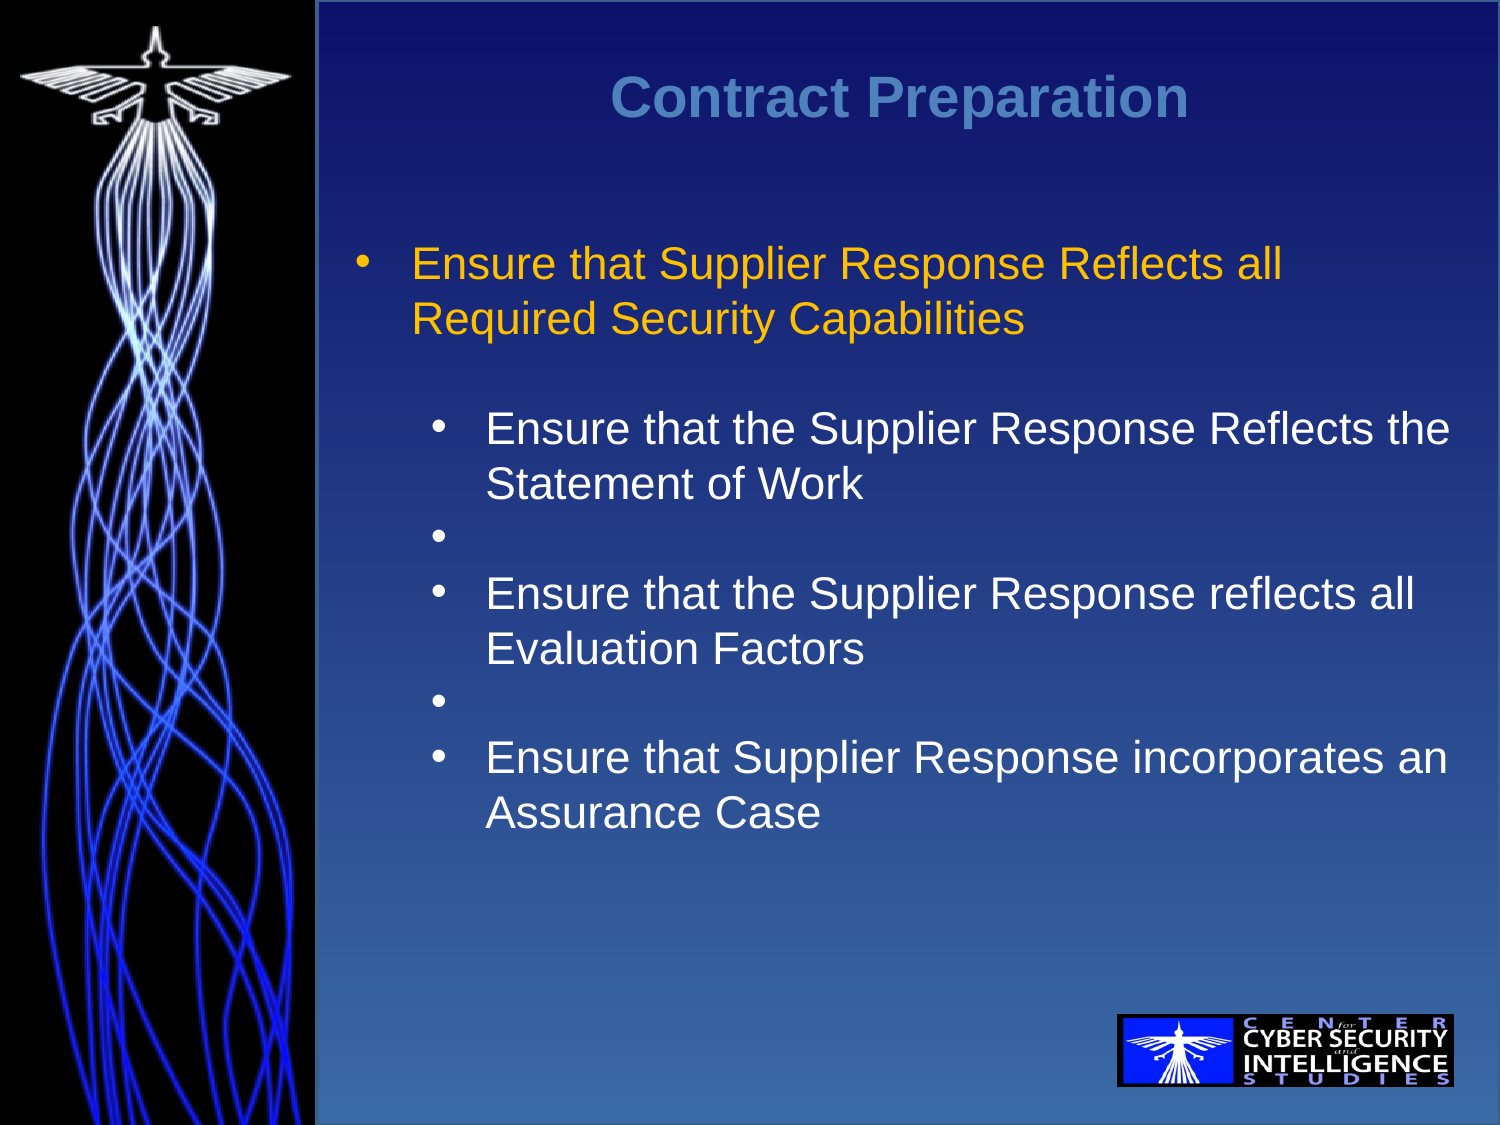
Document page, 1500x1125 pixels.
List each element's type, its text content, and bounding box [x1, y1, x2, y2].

text_box Contract Preparation [352, 51, 1448, 138]
text_box Ensure that Supplier Response Reflects all Required Security Capabilities Ensure that the Supplier Response Reflects the Statement of Work Ensure that the Supplier Response reflects all Evaluation Factors Ensure that Supplier Response incorporates an Assurance Case [338, 224, 1471, 938]
text_box [317, 0, 1500, 1125]
picture [0, 0, 316, 1125]
picture [1117, 1013, 1455, 1087]
